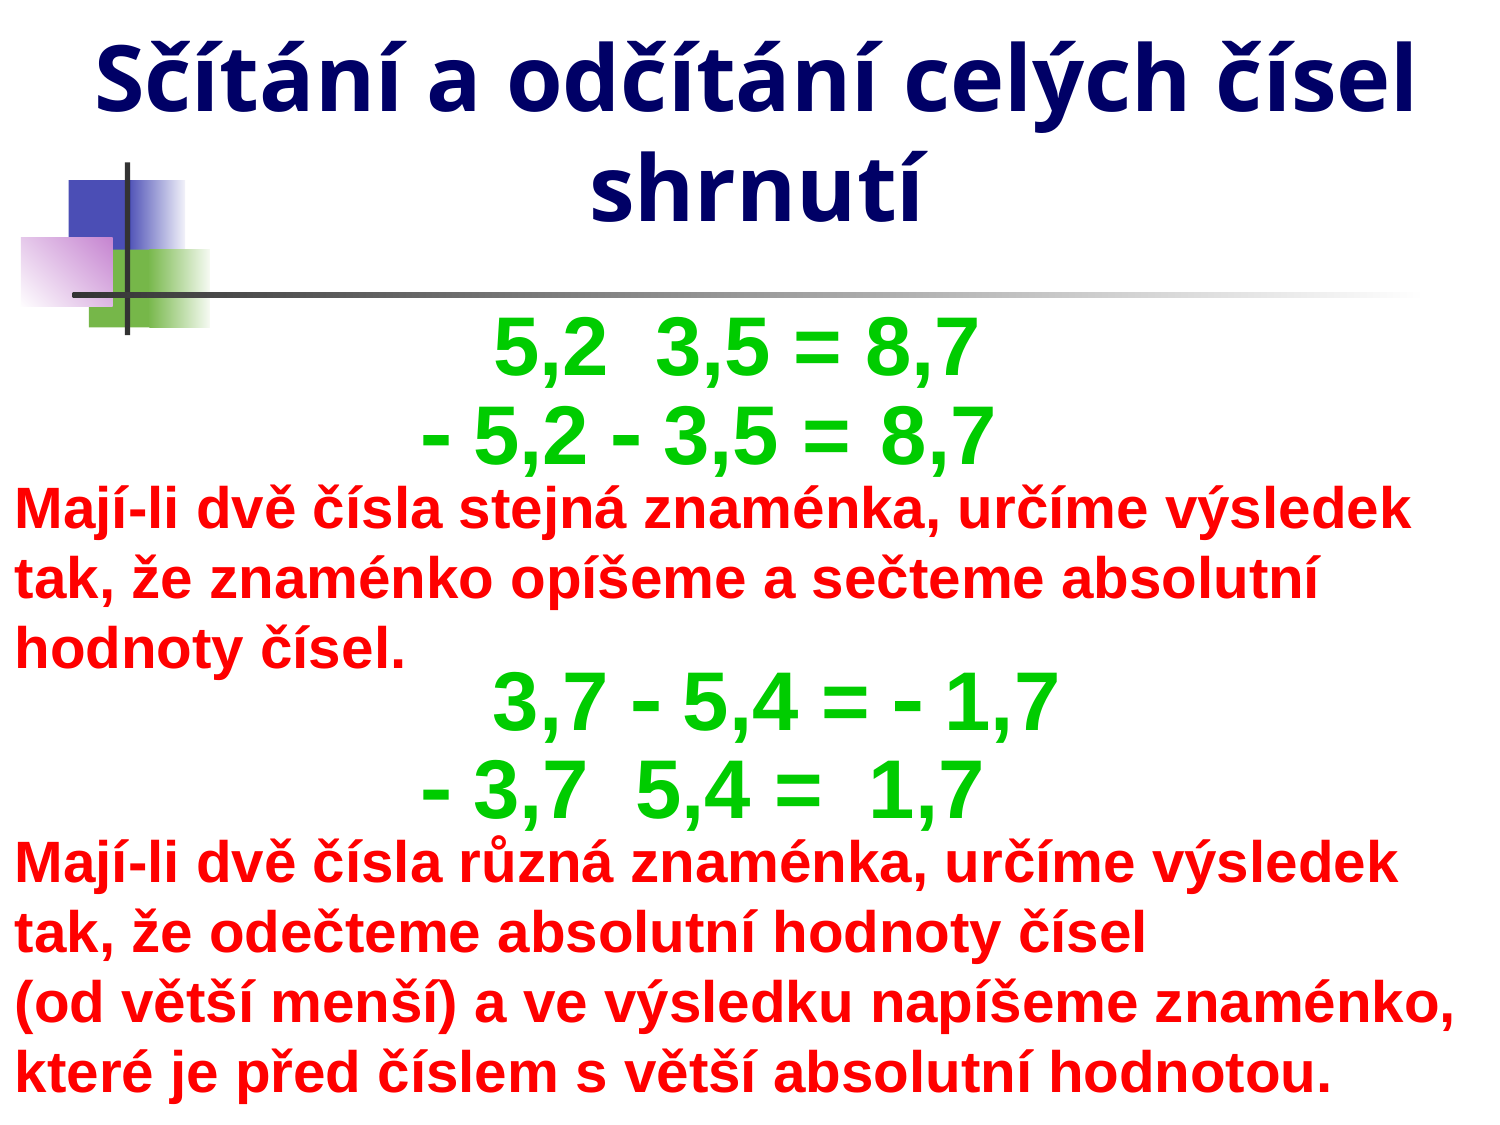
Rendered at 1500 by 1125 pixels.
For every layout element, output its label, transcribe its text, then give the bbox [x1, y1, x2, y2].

title Sčítání a odčítání celých čísel shrnutí [9, 14, 1500, 248]
text_box Mají-li dvě čísla stejná znaménka, určíme výsledek tak, že znaménko opíšeme a sečteme absolutní hodnoty čísel. [0, 472, 1500, 678]
text_box Mají-li dvě čísla různá znaménka, určíme výsledek tak, že odečteme absolutní hodnoty čísel (od větší menší) a ve výsledku napíšeme znaménko, které je před číslem s větší absolutní hodnotou. [0, 814, 1495, 1114]
text_box 3,7  5,4 =  1,7 [478, 678, 1211, 745]
